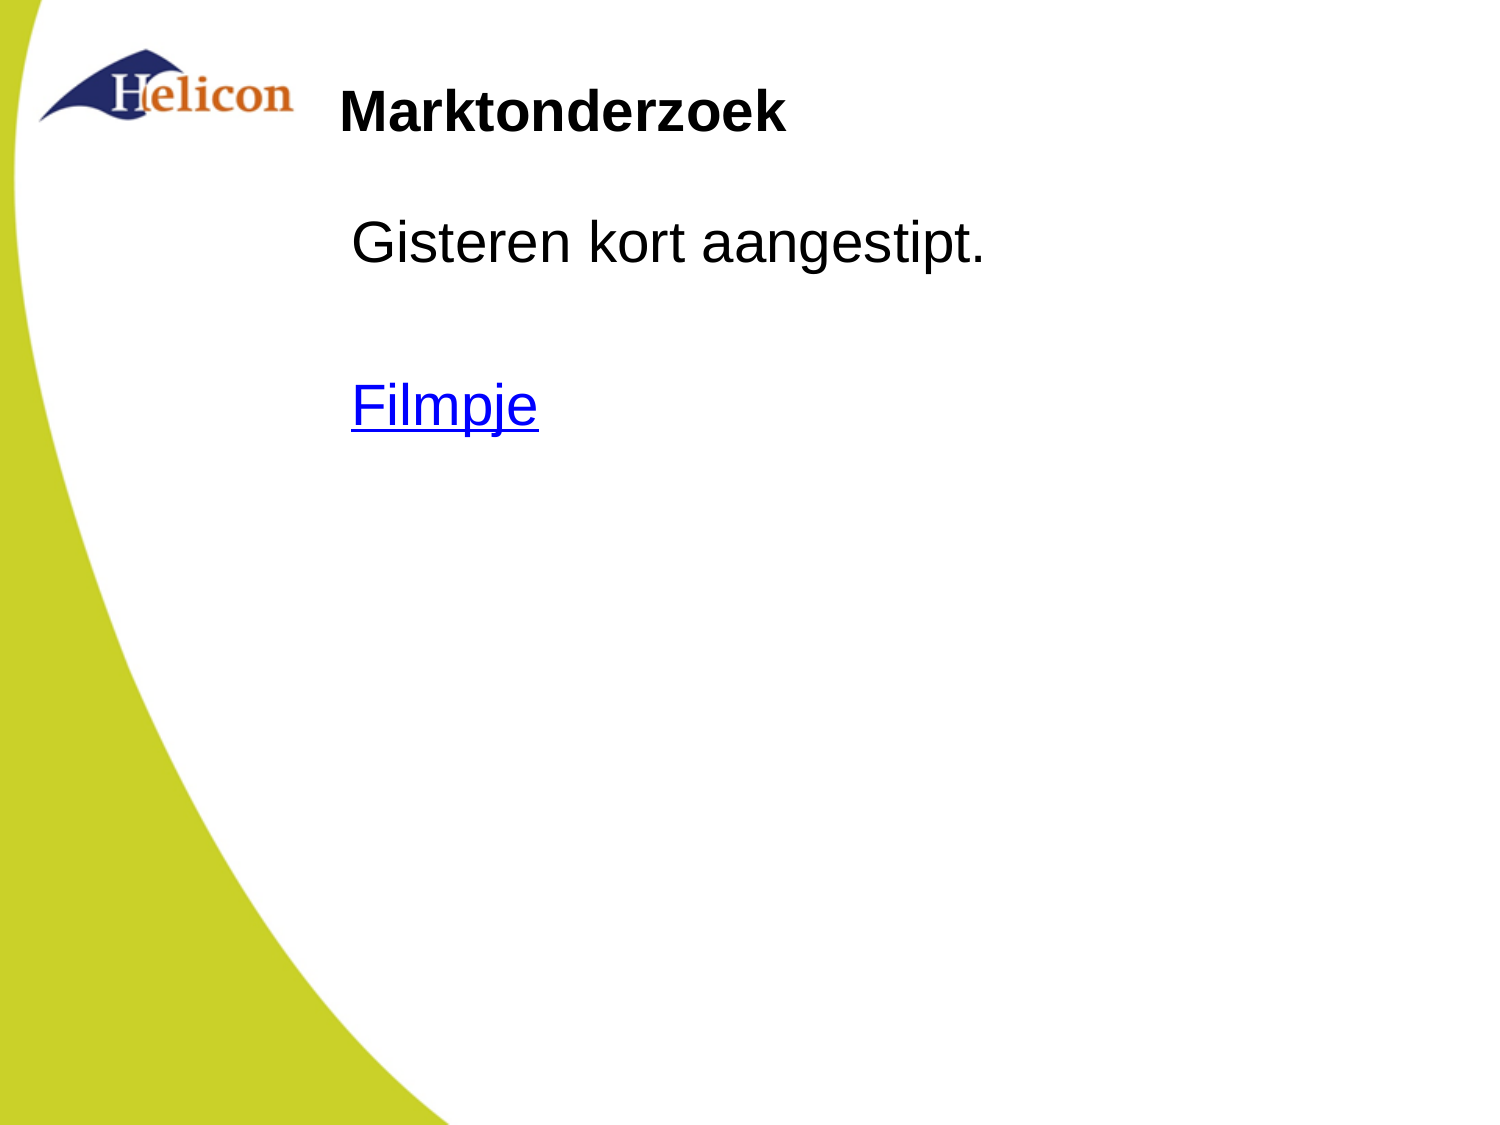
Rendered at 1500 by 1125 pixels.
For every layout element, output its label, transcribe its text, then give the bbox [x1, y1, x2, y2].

list Gisteren kort aangestipt. Filmpje [336, 196, 1425, 1005]
picture [0, 0, 1500, 1125]
title Marktonderzoek [324, 54, 1415, 161]
